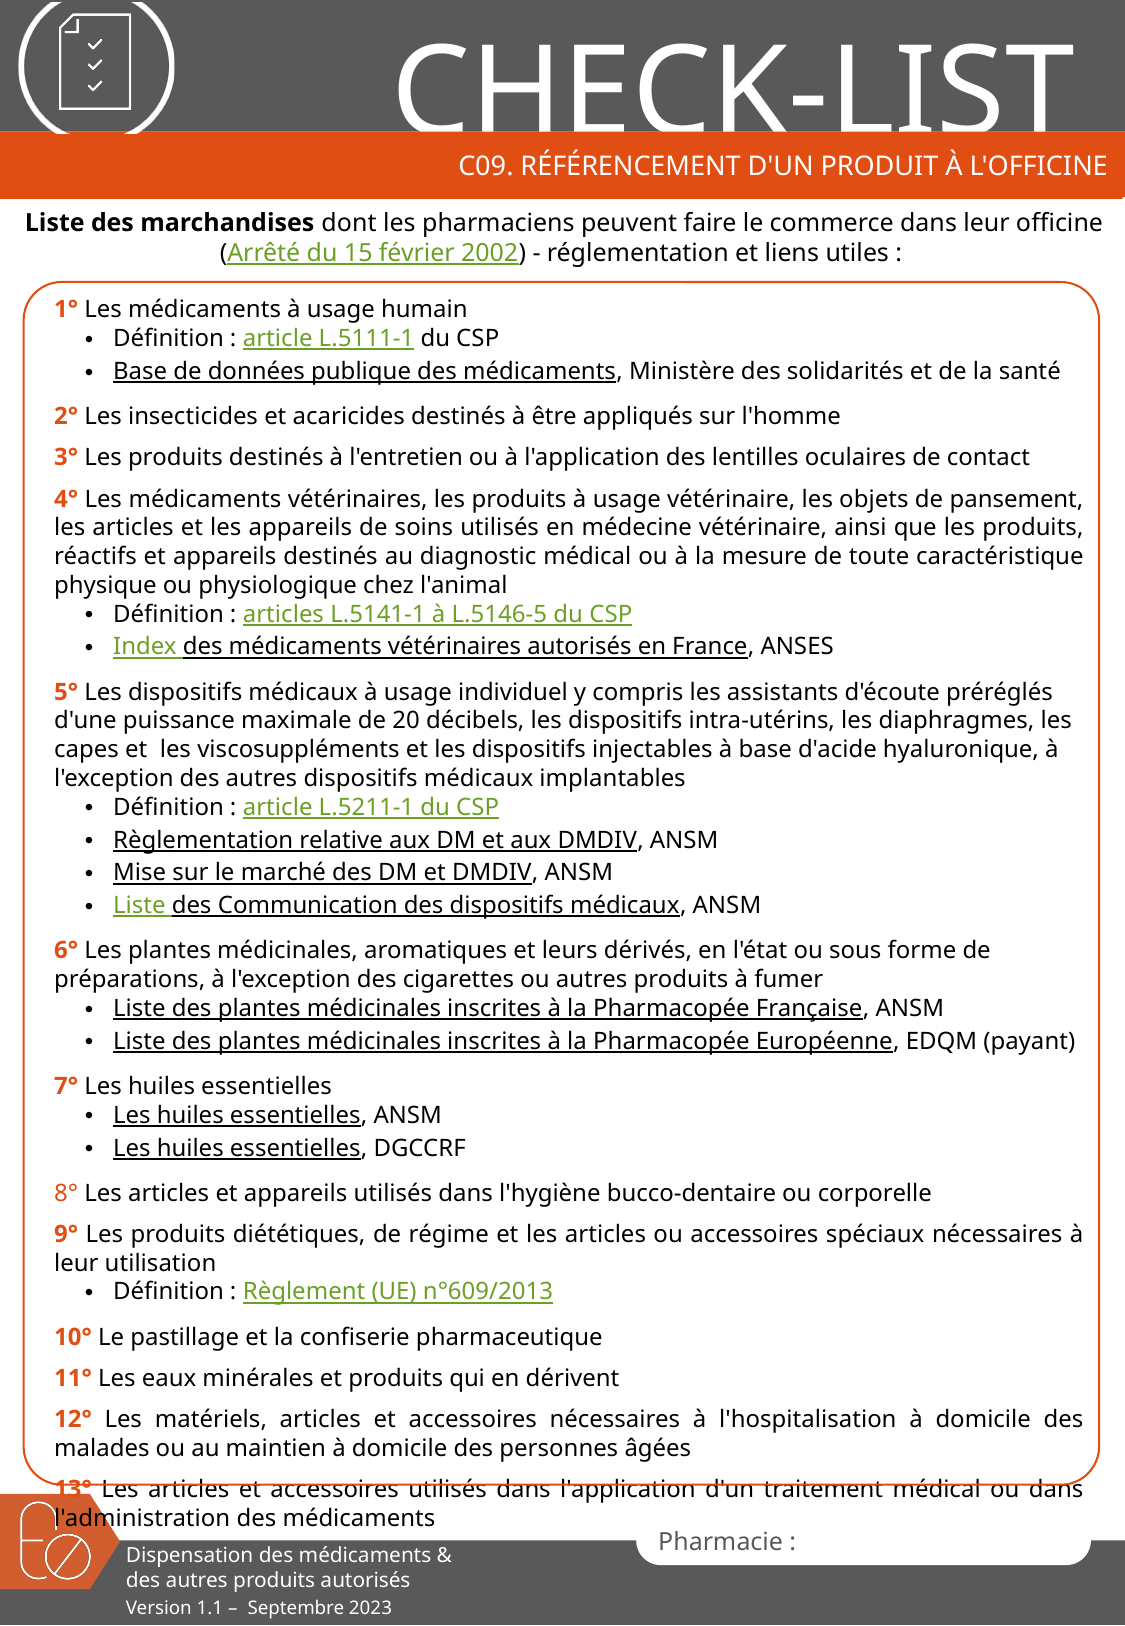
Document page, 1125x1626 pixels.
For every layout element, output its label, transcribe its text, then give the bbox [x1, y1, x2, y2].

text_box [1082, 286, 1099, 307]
title C09. Référencement d'un produit à l'officine [0, 135, 1123, 199]
text_box [22, 280, 1101, 1486]
picture [8, 1493, 103, 1588]
text_box 1° Les médicaments à usage humain Définition : article L.5111-1 du CSP Base de données publique des médicaments, Ministère des solidarités et de la santé 2° Les insecticides et acaricides destinés à être appliqués sur l'homme 3° Les produits destinés à l'entretien ou à l'application des lentilles oculaires de contact 4° Les médicaments vétérinaires, les produits à usage vétérinaire, les objets de pansement, les articles et les appareils de soins utilisés en médecine vétérinaire, ainsi que les produits, réactifs et appareils destinés au diagnostic médical ou à la mesure de toute caractéristique physique ou physiologique chez l'animal Définition : articles L.5141-1 à L.5146-5 du CSP Index des médicaments vétérinaires autorisés en France, ANSES 5° Les dispositifs médicaux à usage individuel y compris les assistants d'écoute préréglés d'une puissance maximale de 20 décibels, les dispositifs intra-utérins, les diaphragmes, les capes et les viscosuppléments et les dispositifs injectables à base d'acide hyaluronique, à l'exception des autres dispositifs médicaux implantables Définition : article L.5211-1 du CSP Règlementation relative aux DM et aux DMDIV, ANSM Mise sur le marché des DM et DMDIV, ANSM Liste des Communication des dispositifs médicaux, ANSM 6° Les plantes médicinales, aromatiques et leurs dérivés, en l'état ou sous forme de préparations, à l'exception des cigarettes ou autres produits à fumer Liste des plantes médicinales inscrites à la Pharmacopée Française, ANSM Liste des plantes médicinales inscrites à la Pharmacopée Européenne, EDQM (payant) 7° Les huiles essentielles Les huiles essentielles, ANSM Les huiles essentielles, DGCCRF 8° Les articles et appareils utilisés dans l'hygiène bucco-dentaire ou corporelle 9° Les produits diététiques, de régime et les articles ou accessoires spéciaux nécessaires à leur utilisation Définition : Règlement (UE) n°609/2013 10° Le pastillage et la confiserie pharmaceutique 11° Les eaux minérales et produits qui en dérivent 12° Les matériels, articles et accessoires nécessaires à l'hospitalisation à domicile des malades ou au maintien à domicile des personnes âgées 13° Les articles et accessoires utilisés dans l'application d'un traitement médical ou dans l'administration des médicaments [39, 1460, 1099, 1539]
text_box Liste des marchandises dont les pharmaciens peuvent faire le commerce dans leur officine (Arrêté du 15 février 2002) - réglementation et liens utiles : [3, 198, 1125, 278]
picture [18, 2, 175, 134]
